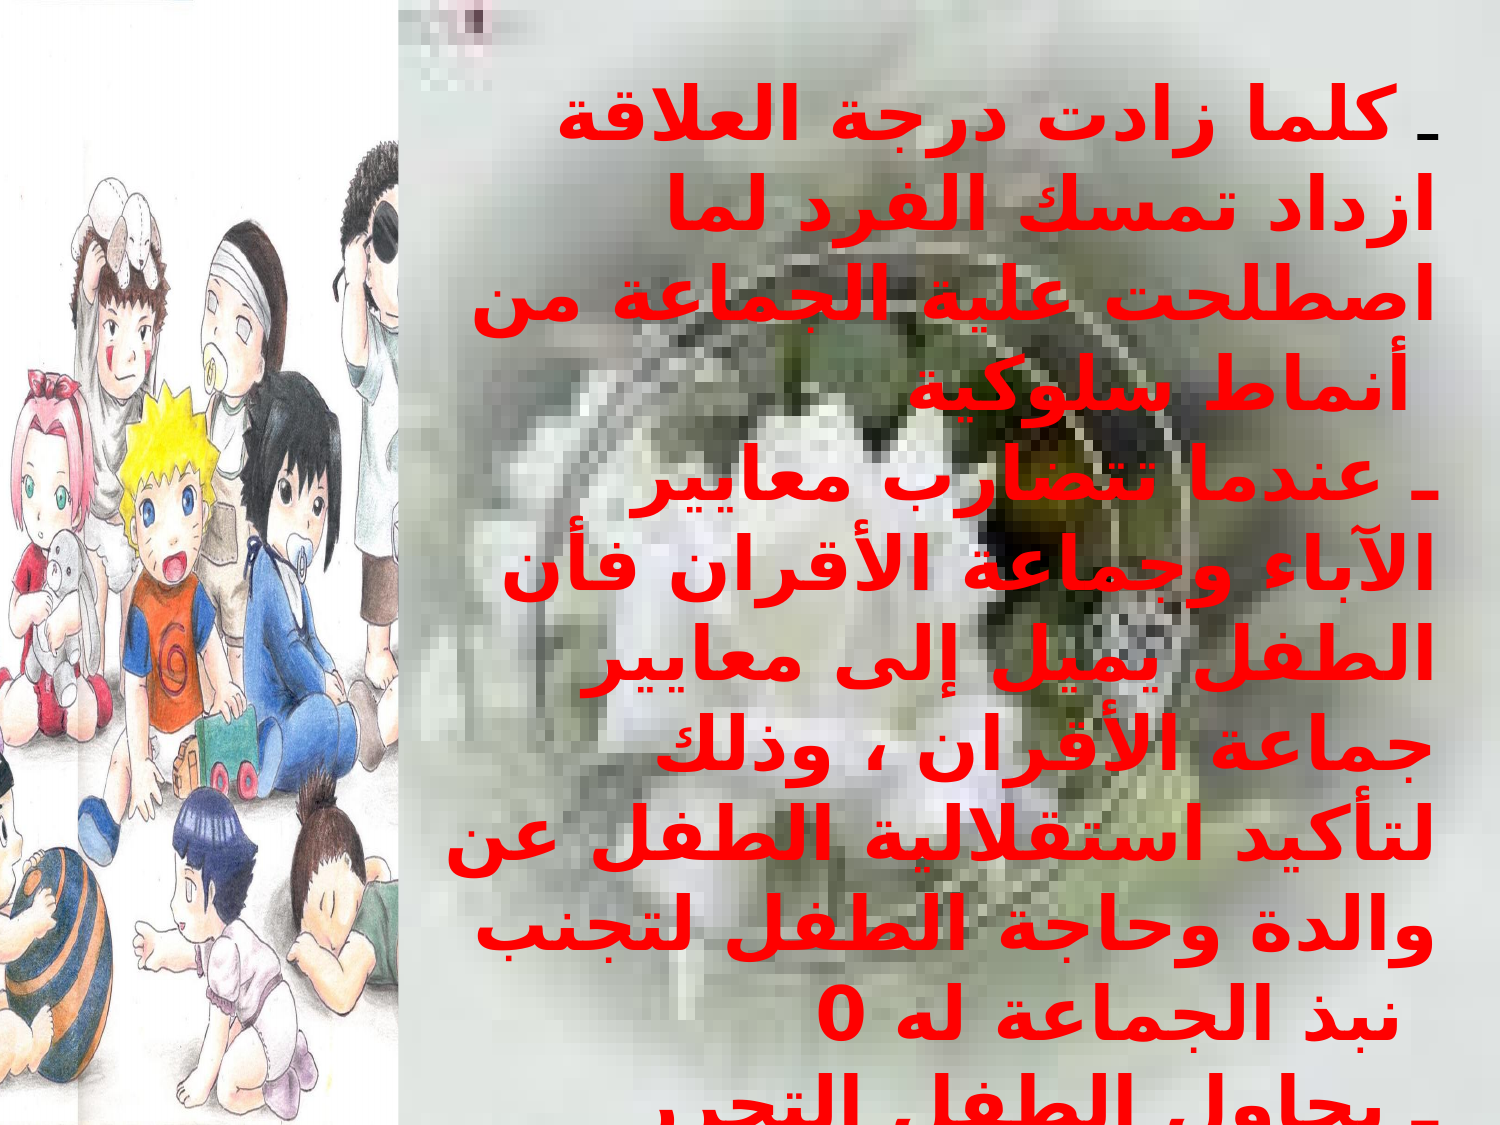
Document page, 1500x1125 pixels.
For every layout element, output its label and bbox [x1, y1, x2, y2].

picture [0, 0, 399, 1125]
list [400, 0, 1500, 1125]
